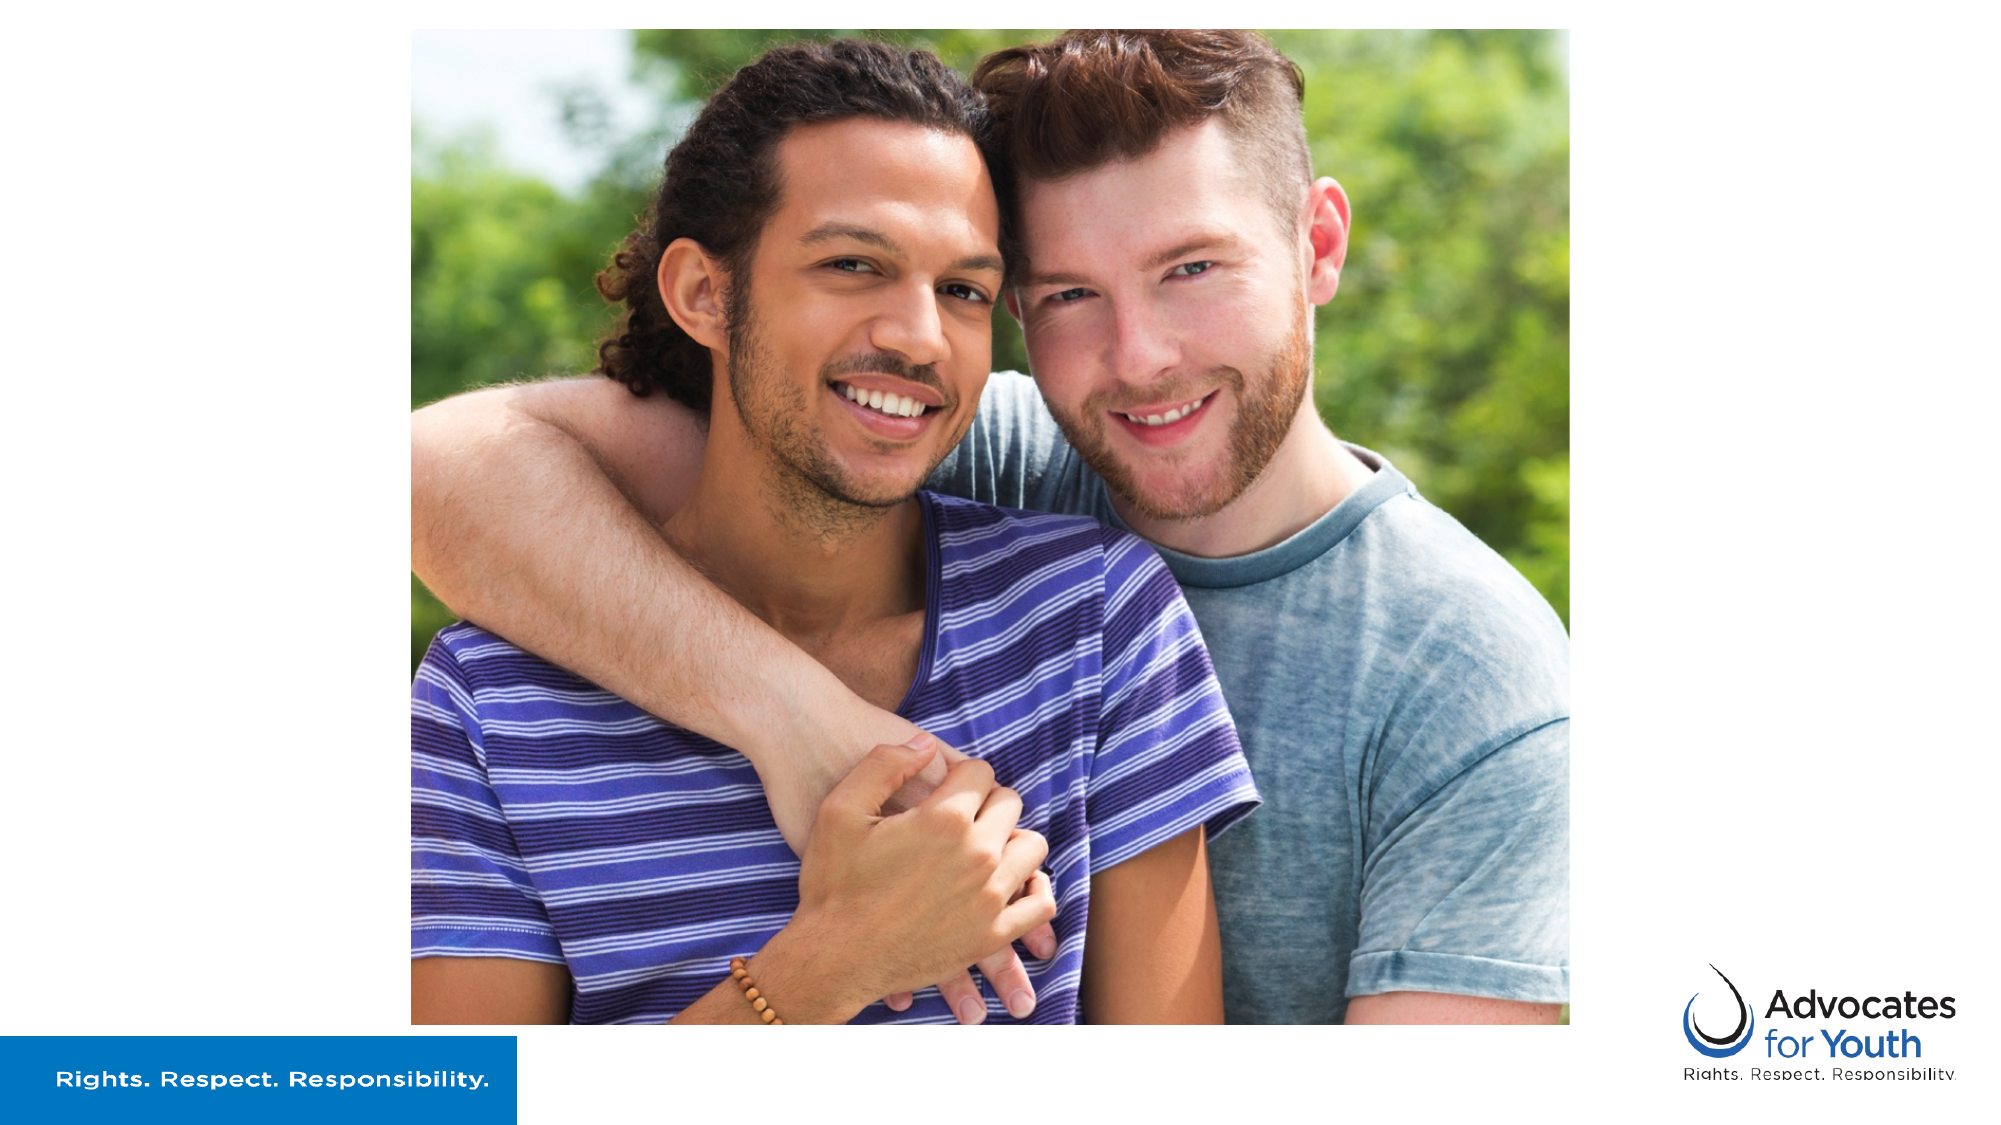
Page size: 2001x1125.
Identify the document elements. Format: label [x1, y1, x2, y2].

picture [0, 1036, 517, 1125]
picture [406, 28, 1570, 1026]
picture [1683, 963, 1956, 1080]
